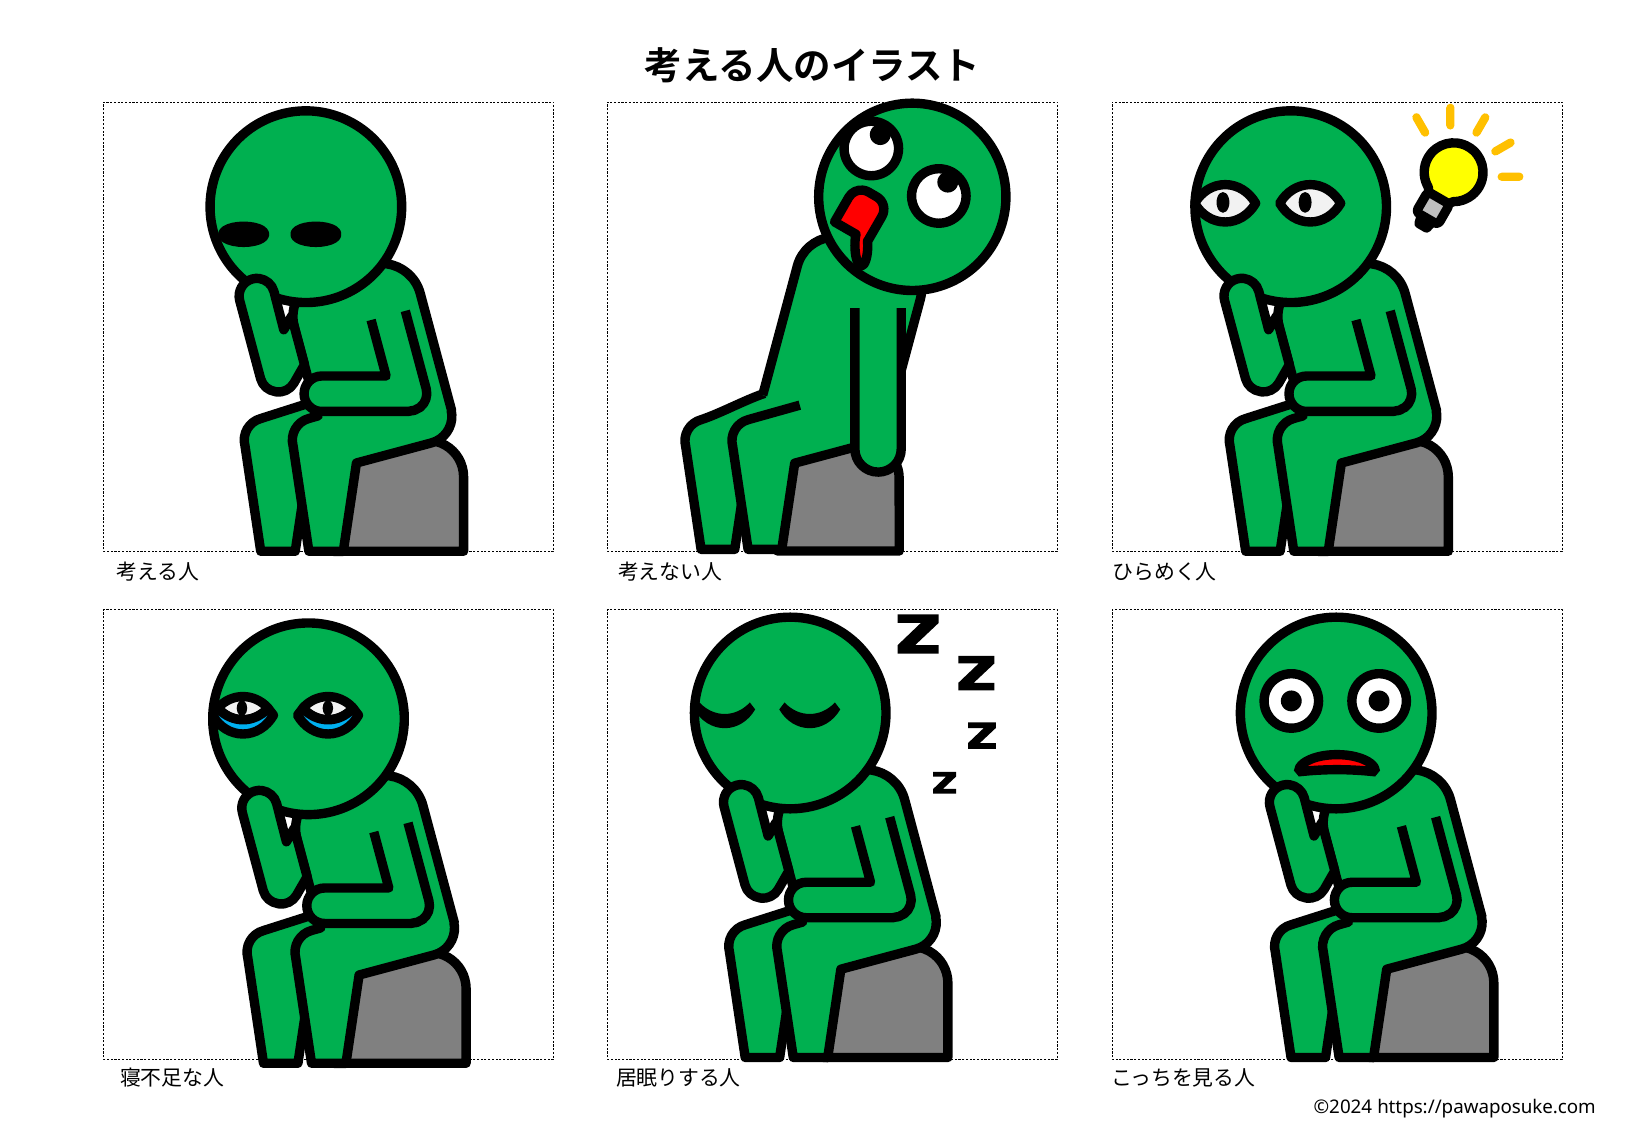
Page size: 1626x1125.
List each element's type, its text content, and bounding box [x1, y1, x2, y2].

text_box 考えない人 [603, 551, 737, 591]
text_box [694, 614, 996, 1058]
text_box 寝不足な人 [105, 1056, 239, 1097]
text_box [209, 110, 464, 552]
text_box こっちを見る人 [1096, 1056, 1270, 1097]
text_box 考える人 [101, 551, 214, 591]
text_box 考える人のイラスト [629, 34, 996, 95]
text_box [212, 622, 467, 1064]
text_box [1194, 104, 1519, 552]
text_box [684, 102, 1007, 552]
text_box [1240, 616, 1495, 1058]
text_box ひらめく人 [1098, 551, 1232, 591]
text_box 居眠りする人 [601, 1056, 756, 1097]
